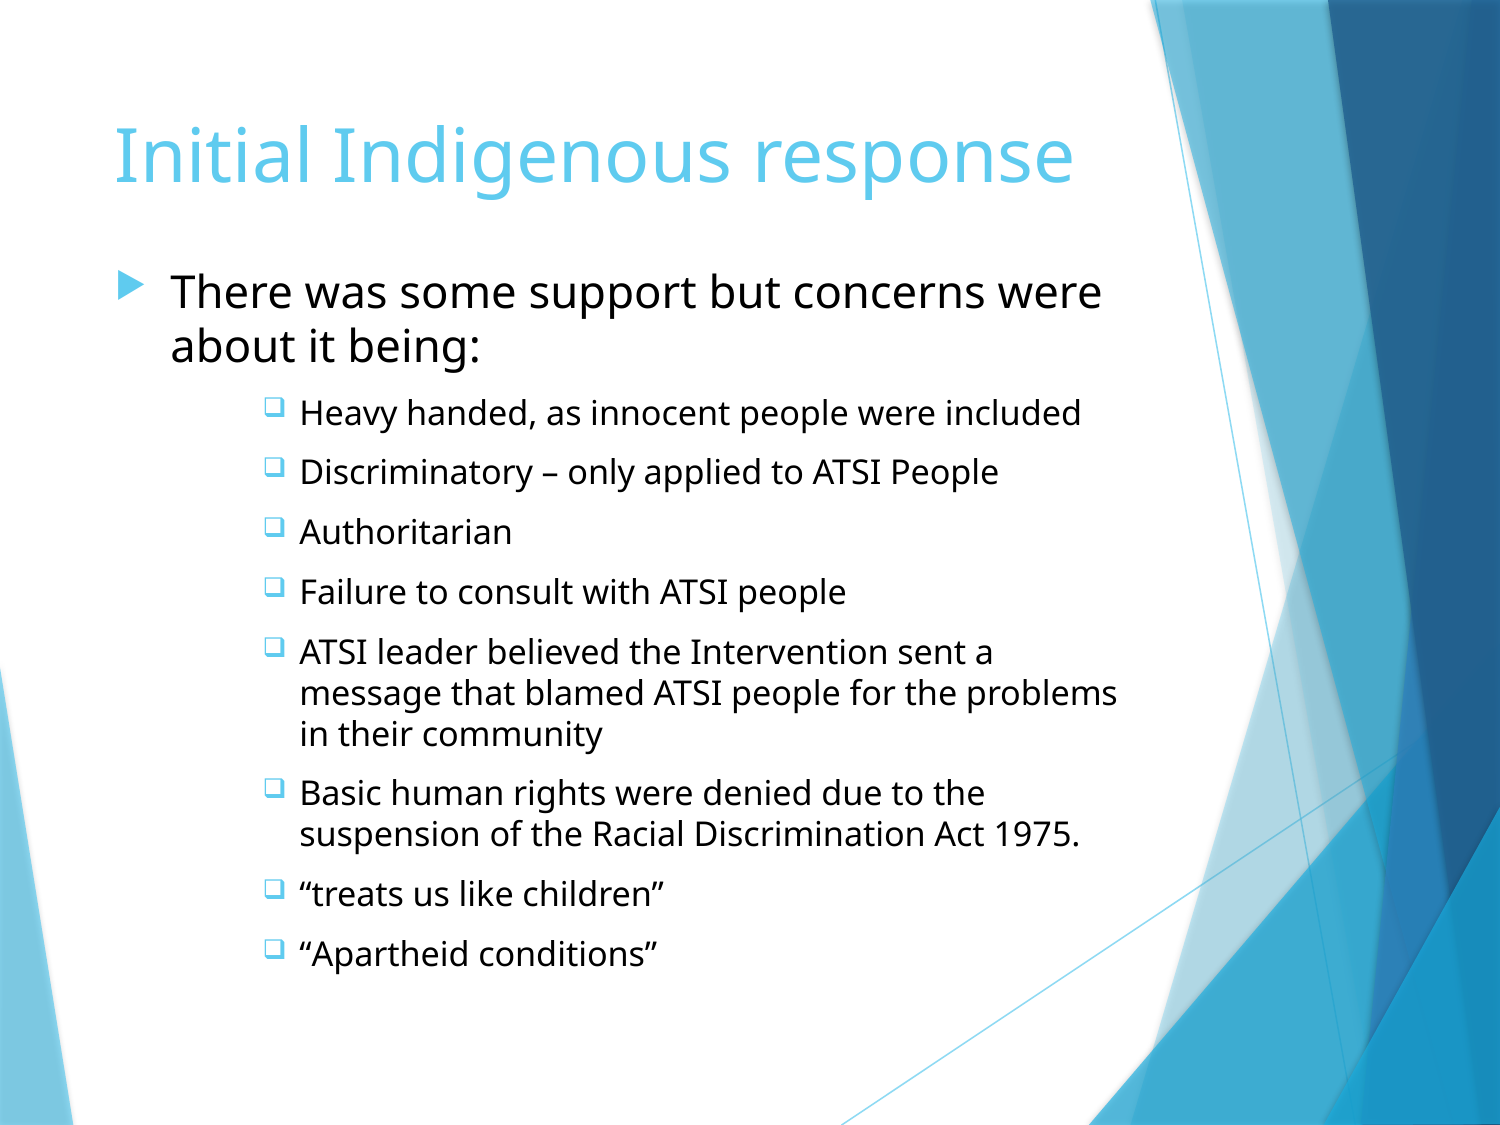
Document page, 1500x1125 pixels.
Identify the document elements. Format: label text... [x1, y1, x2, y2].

list There was some support but concerns were about it being: Heavy handed, as innocent people were included Discriminatory – only applied to ATSI People Authoritarian Failure to consult with ATSI people ATSI leader believed the Intervention sent a message that blamed ATSI people for the problems in their community Basic human rights were denied due to the suspension of the Racial Discrimination Act 1975. “treats us like children” “Apartheid conditions” [99, 255, 1142, 991]
title Initial Indigenous response [99, 99, 1142, 255]
